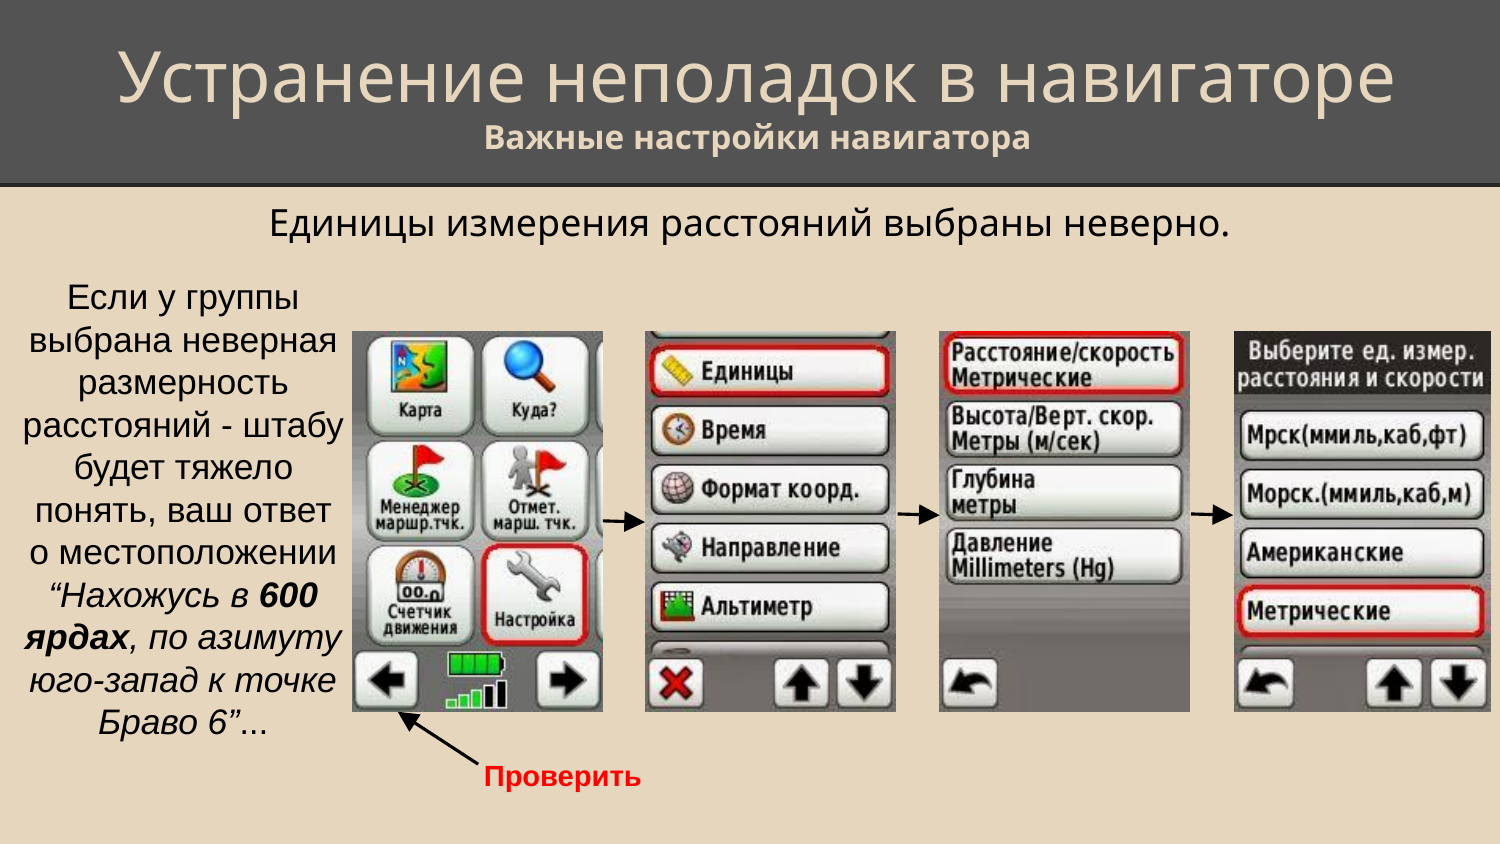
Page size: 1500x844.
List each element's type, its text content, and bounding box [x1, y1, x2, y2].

picture [351, 330, 603, 712]
text_box Если у группы выбрана неверная размерность расстояний - штабу будет тяжело понять, ваш ответ о местоположении “Нахожусь в 600 ярдах, по азимуту юго-запад к точке Браво 6”... [5, 259, 362, 815]
text_box Проверить [468, 750, 671, 800]
list Единицы измерения расстояний выбраны неверно. [75, 183, 1425, 248]
title Устранение неполадок в навигаторе Важные настройки навигатора [24, 10, 1492, 172]
picture [939, 330, 1191, 712]
picture [645, 330, 896, 712]
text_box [397, 711, 479, 765]
picture [1234, 330, 1491, 712]
